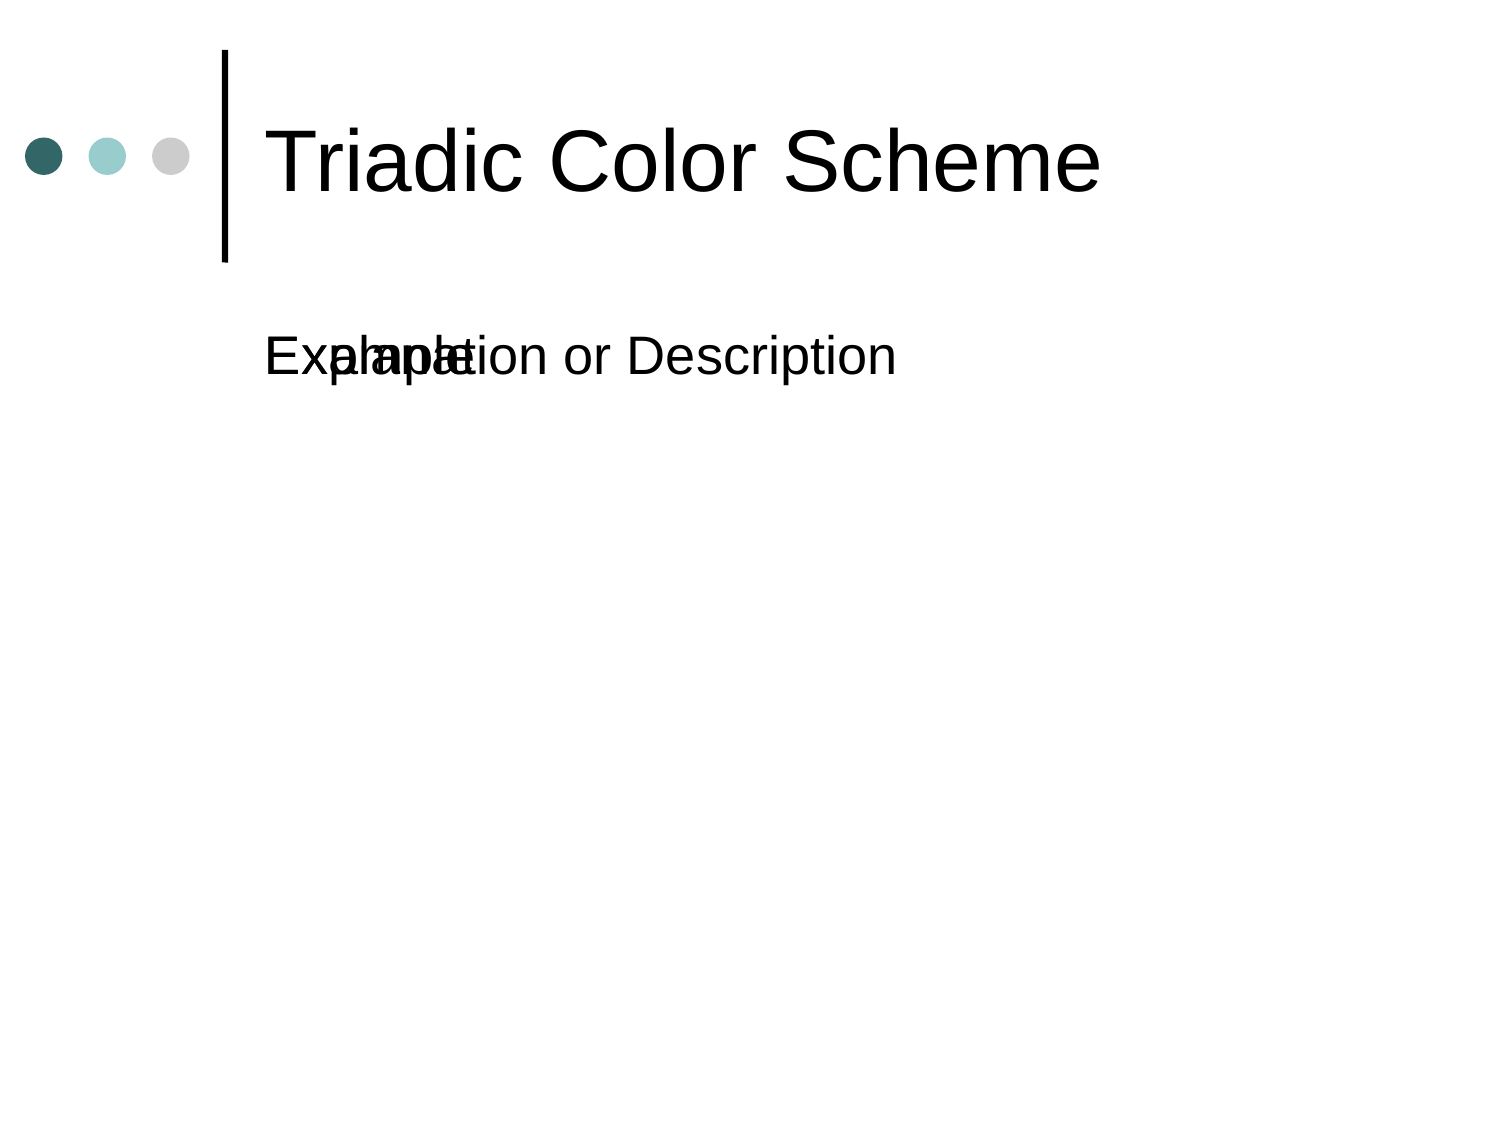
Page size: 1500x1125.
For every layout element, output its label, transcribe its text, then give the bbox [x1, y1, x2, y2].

list Example [249, 312, 1401, 988]
title Triadic Color Scheme [249, 30, 1401, 282]
